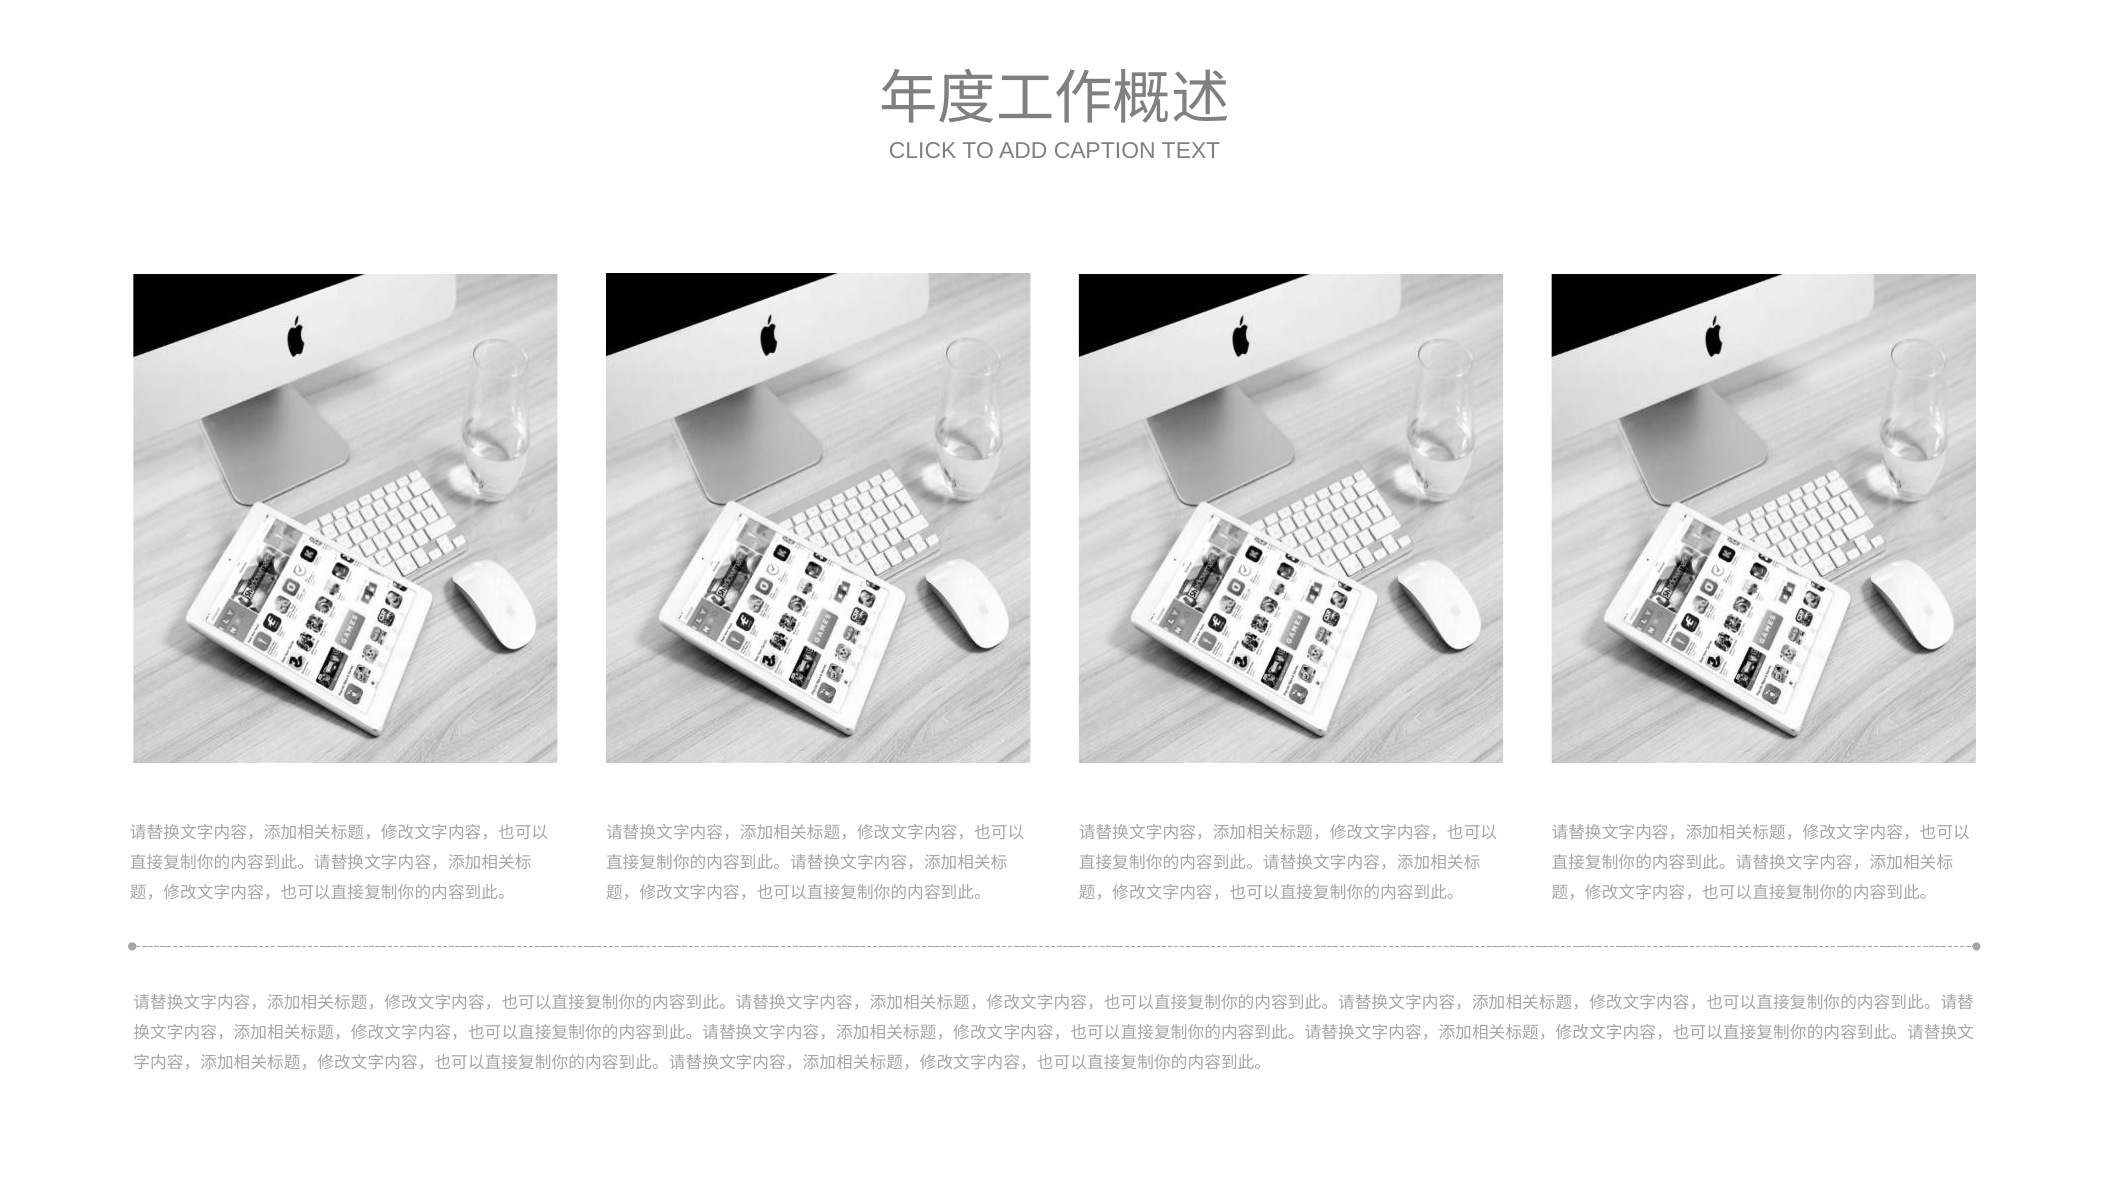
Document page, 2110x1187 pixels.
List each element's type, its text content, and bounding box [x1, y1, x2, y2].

text_box [605, 272, 1031, 763]
text_box 请替换文字内容，添加相关标题，修改文字内容，也可以直接复制你的内容到此。请替换文字内容，添加相关标题，修改文字内容，也可以直接复制你的内容到此。 [130, 812, 558, 902]
text_box [1078, 273, 1504, 764]
text_box 请替换文字内容，添加相关标题，修改文字内容，也可以直接复制你的内容到此。请替换文字内容，添加相关标题，修改文字内容，也可以直接复制你的内容到此。 [1551, 811, 1976, 902]
text_box 年度工作概述 [865, 60, 1245, 131]
text_box 请替换文字内容，添加相关标题，修改文字内容，也可以直接复制你的内容到此。请替换文字内容，添加相关标题，修改文字内容，也可以直接复制你的内容到此。 [1078, 811, 1504, 902]
text_box 请替换文字内容，添加相关标题，修改文字内容，也可以直接复制你的内容到此。请替换文字内容，添加相关标题，修改文字内容，也可以直接复制你的内容到此。 [606, 811, 1031, 902]
text_box [132, 273, 559, 764]
text_box CLICK TO ADD CAPTION TEXT [865, 135, 1245, 163]
text_box [1551, 273, 1977, 764]
text_box 请替换文字内容，添加相关标题，修改文字内容，也可以直接复制你的内容到此。请替换文字内容，添加相关标题，修改文字内容，也可以直接复制你的内容到此。请替换文字内容，添加相关标题，修改文字内容，也可以直接复制你的内容到此。请替换文字内容，添加相关标题，修改文字内容，也可以直接复制你的内容到此。请替换文字内容，添加相关标题，修改文字内容，也可以直接复制你的内容到此。请替换文字内容，添加相关标题，修改文字内容，也可以直接复制你的内容到此。请替换文字内容，添加相关标题，修改文字内容，也可以直接复制你的内容到此。请替换文字内容，添加相关标题，修改文字内容，也可以直接复制你的内容到此。 [133, 981, 1976, 1072]
